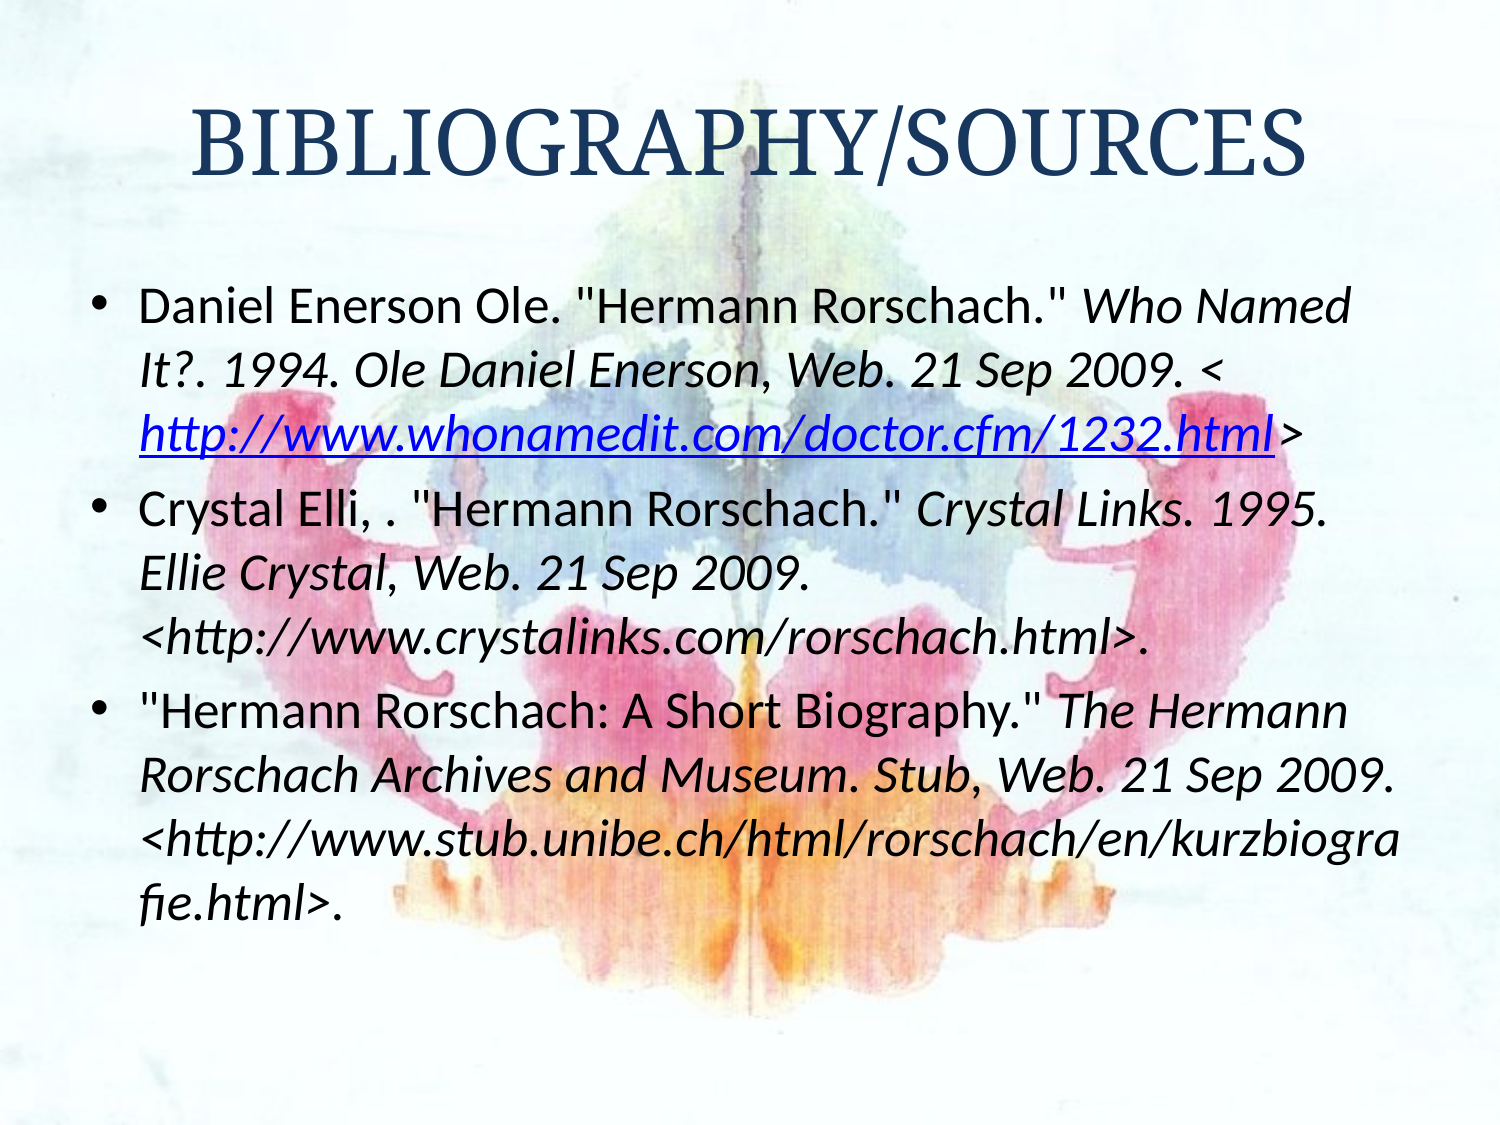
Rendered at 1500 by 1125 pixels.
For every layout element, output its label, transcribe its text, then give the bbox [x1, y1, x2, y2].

title BIBLIOGRAPHY/SOURCES [75, 45, 1425, 233]
list Daniel Enerson Ole. "Hermann Rorschach." Who Named It?. 1994. Ole Daniel Enerson, Web. 21 Sep 2009. <http://www.whonamedit.com/doctor.cfm/1232.html> Crystal Elli, . "Hermann Rorschach." Crystal Links. 1995. Ellie Crystal, Web. 21 Sep 2009. <http://www.crystalinks.com/rorschach.html>. "Hermann Rorschach: A Short Biography." The Hermann Rorschach Archives and Museum. Stub, Web. 21 Sep 2009. <http://www.stub.unibe.ch/html/rorschach/en/kurzbiografie.html>. [75, 262, 1425, 1005]
